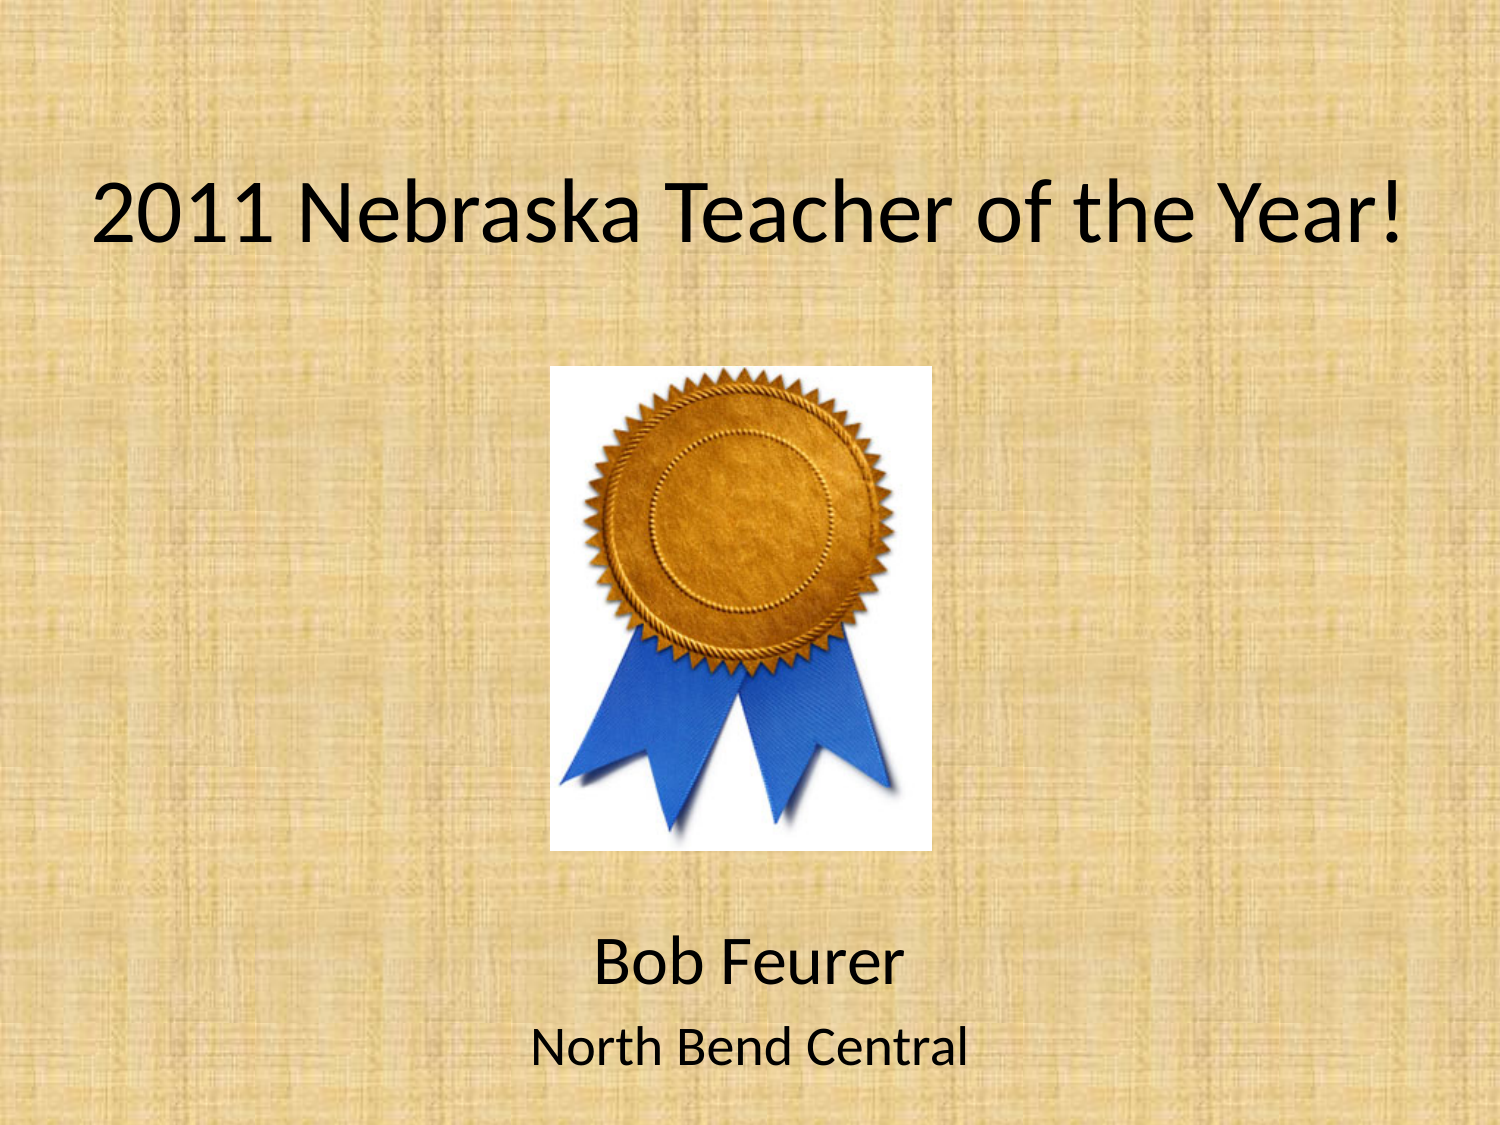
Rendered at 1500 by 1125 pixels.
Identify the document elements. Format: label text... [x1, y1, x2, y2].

picture [0, 0, 1500, 1125]
list Bob Feurer North Bend Central [75, 320, 1425, 1088]
title 2011 Nebraska Teacher of the Year! [75, 45, 1425, 320]
